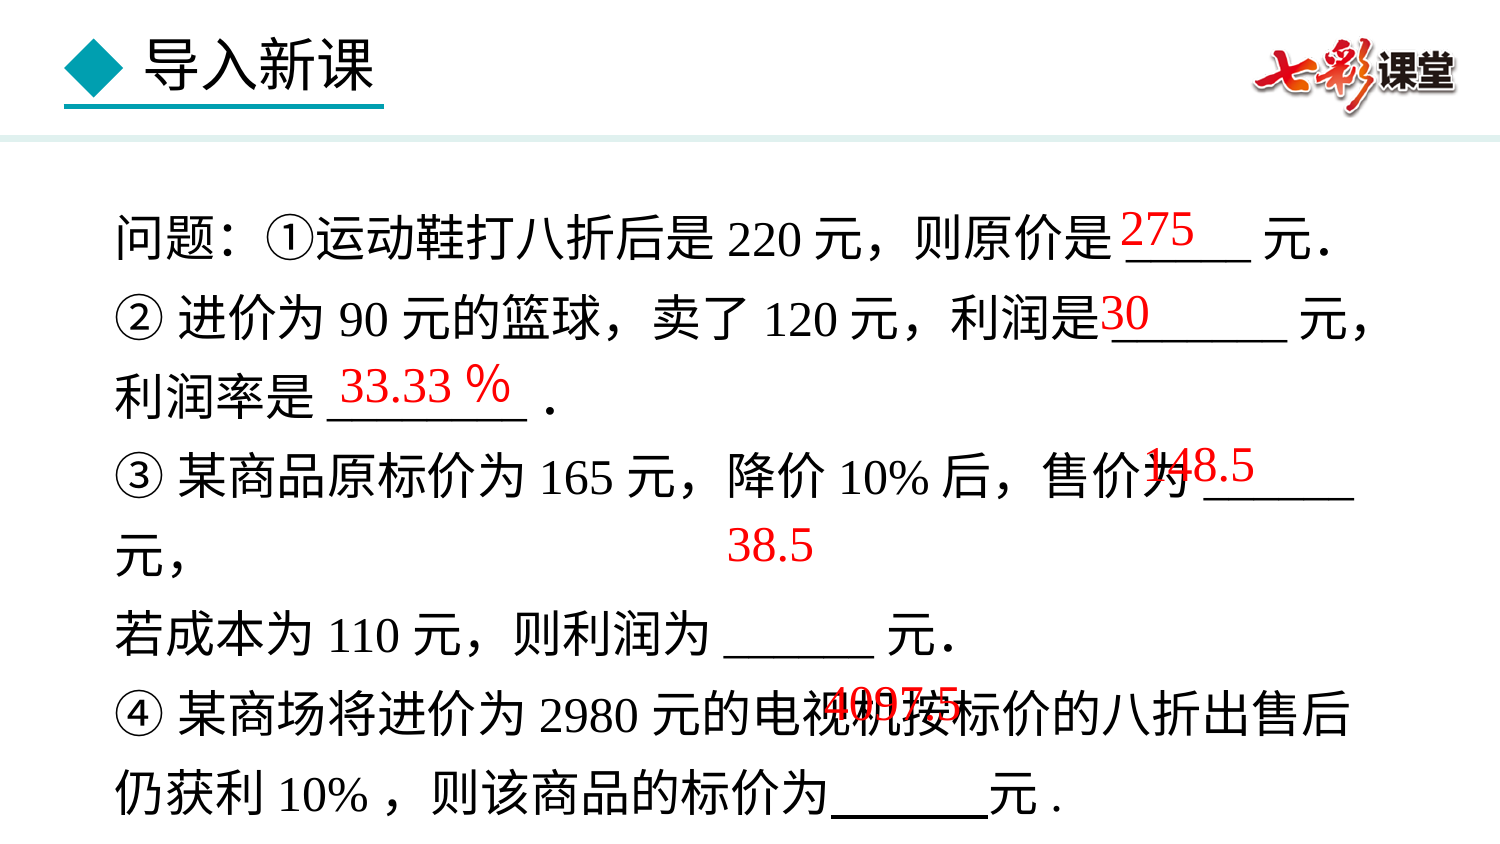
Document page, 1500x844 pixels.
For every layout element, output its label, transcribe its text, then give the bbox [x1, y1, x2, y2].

text_box 275 [1105, 187, 1221, 263]
text_box 148.5 [1128, 424, 1282, 499]
text_box 30 [1084, 272, 1201, 348]
text_box 38.5 [711, 504, 845, 580]
text_box 33.33％ [324, 345, 546, 421]
text_box 问题：①运动鞋打八折后是220元，则原价是_____元． ②进价为90元的篮球，卖了120元，利润是_______元， 利润率是________． ③某商品原标价为165元，降价10%后，售价为______元， 若成本为110元，则利润为______元． ④某商场将进价为2980元的电视机按标价的八折出售后 仍获利10%，则该商品的标价为 元. [100, 180, 1456, 829]
picture [1249, 32, 1461, 118]
text_box 4097.5 [808, 663, 987, 738]
